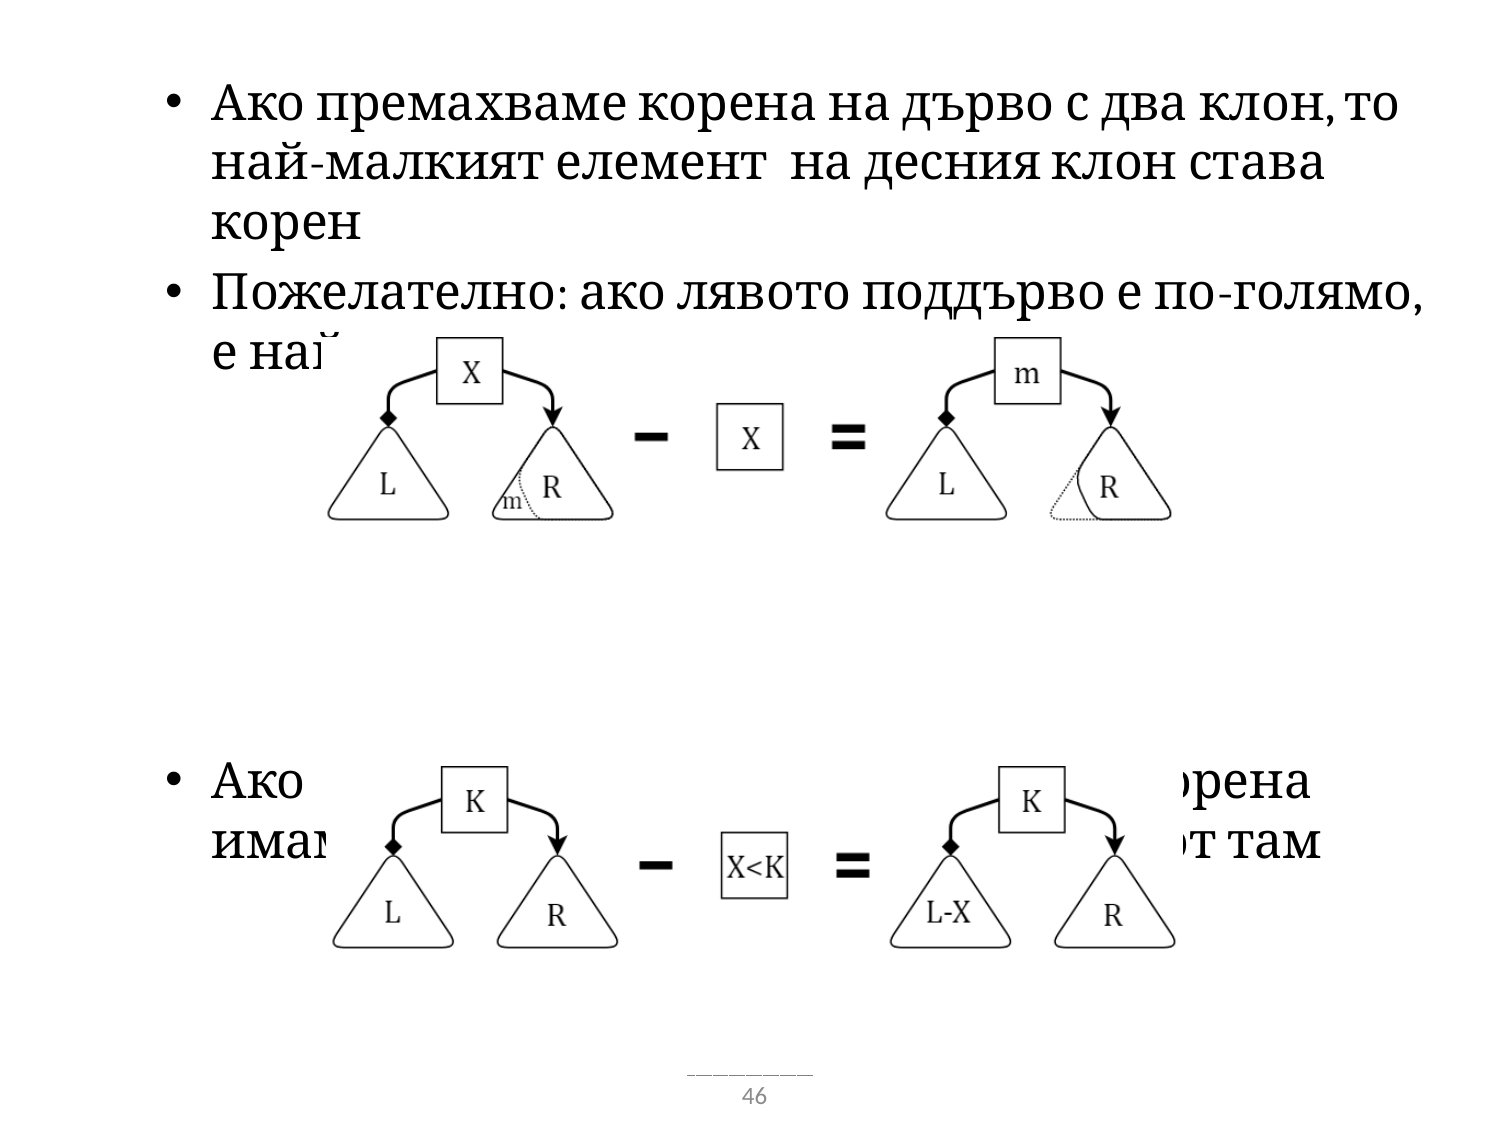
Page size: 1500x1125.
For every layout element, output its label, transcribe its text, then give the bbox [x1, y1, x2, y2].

slide_number 46 [579, 1065, 930, 1125]
picture [326, 765, 1184, 951]
picture [321, 337, 1179, 534]
